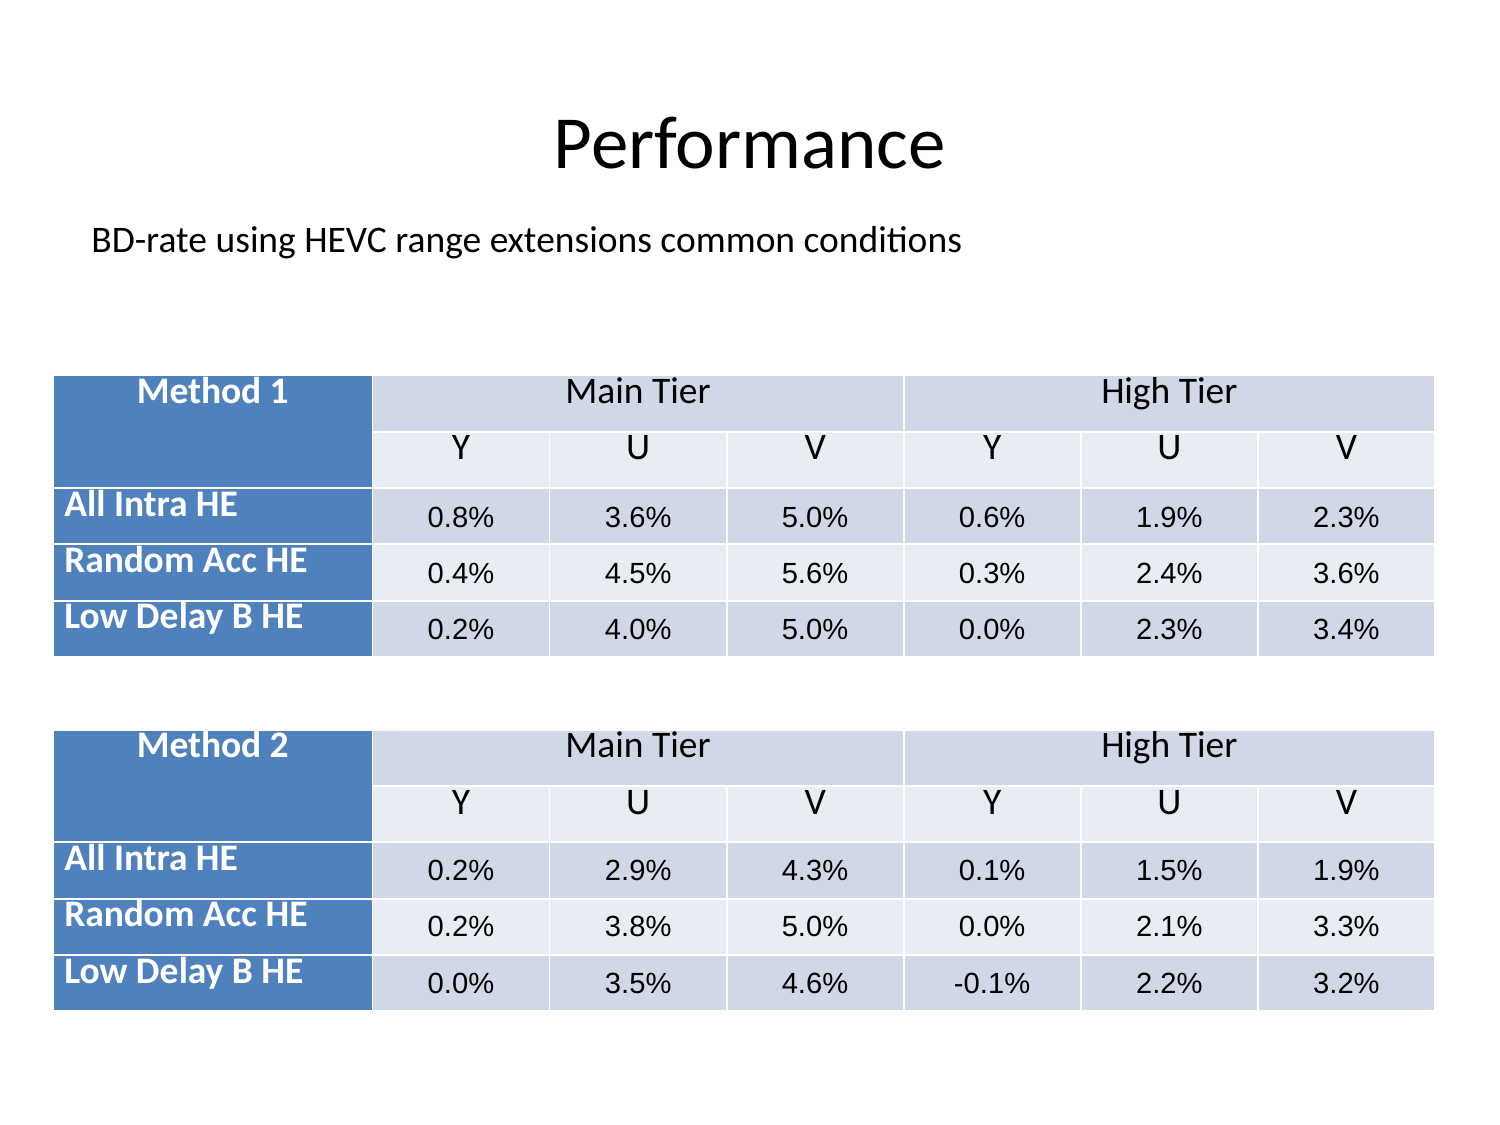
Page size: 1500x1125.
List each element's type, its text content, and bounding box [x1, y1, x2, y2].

table_cell 1.9% [1259, 843, 1434, 898]
table_cell 5.0% [728, 900, 903, 954]
table_cell 3.3% [1259, 900, 1434, 954]
table_cell Random Acc HE [54, 545, 372, 600]
text_box BD-rate using HEVC range extensions common conditions [76, 208, 1223, 268]
table_cell 4.3% [728, 843, 903, 898]
table_cell 2.3% [1259, 489, 1434, 543]
table_cell 3.6% [1259, 545, 1434, 600]
table_cell Random Acc HE [54, 900, 372, 954]
table_header Method 2 [54, 731, 372, 841]
table_cell 0.0% [373, 956, 549, 1010]
table_cell Y [373, 787, 549, 841]
table_cell Y [373, 433, 549, 487]
table_cell 0.2% [373, 602, 549, 656]
table_cell 0.2% [373, 900, 549, 954]
table_cell 0.3% [905, 545, 1080, 600]
table_cell 0.1% [905, 843, 1080, 898]
table_cell 3.5% [550, 956, 726, 1010]
table_cell U [550, 787, 726, 841]
table_cell U [1082, 433, 1257, 487]
table_cell 3.2% [1259, 956, 1434, 1010]
table_cell U [1082, 787, 1257, 841]
table_cell V [728, 433, 903, 487]
table_cell 3.4% [1259, 602, 1434, 656]
table_cell 2.9% [550, 843, 726, 898]
title Performance [75, 45, 1425, 233]
table_header High Tier [905, 731, 1434, 785]
table_cell V [1259, 433, 1434, 487]
table_cell Y [905, 787, 1080, 841]
table_cell 1.9% [1082, 489, 1257, 543]
table_cell Y [905, 433, 1080, 487]
table_cell -0.1% [905, 956, 1080, 1010]
table_cell 3.6% [550, 489, 726, 543]
table_cell 2.2% [1082, 956, 1257, 1010]
table_cell 2.4% [1082, 545, 1257, 600]
table_cell 0.0% [905, 602, 1080, 656]
table_cell All Intra HE [54, 843, 372, 898]
table_cell 5.0% [728, 489, 903, 543]
table_header Method 1 [54, 376, 372, 487]
table_cell 3.8% [550, 900, 726, 954]
table_header Main Tier [373, 731, 903, 785]
table_cell 4.0% [550, 602, 726, 656]
table_cell 4.5% [550, 545, 726, 600]
table_cell 0.8% [373, 489, 549, 543]
table_header High Tier [905, 376, 1434, 431]
table_cell V [1259, 787, 1434, 841]
table_cell 1.5% [1082, 843, 1257, 898]
table_header Main Tier [373, 376, 903, 431]
table_cell 0.0% [905, 900, 1080, 954]
table_cell V [728, 787, 903, 841]
table_cell 5.0% [728, 602, 903, 656]
table_cell Low Delay B HE [54, 602, 372, 656]
table_cell 2.3% [1082, 602, 1257, 656]
table_cell 0.6% [905, 489, 1080, 543]
table_cell U [550, 433, 726, 487]
table_cell 0.4% [373, 545, 549, 600]
table_cell 5.6% [728, 545, 903, 600]
table_cell All Intra HE [54, 489, 372, 543]
table_cell 0.2% [373, 843, 549, 898]
table_cell 2.1% [1082, 900, 1257, 954]
table_cell Low Delay B HE [54, 956, 372, 1010]
table_cell 4.6% [728, 956, 903, 1010]
